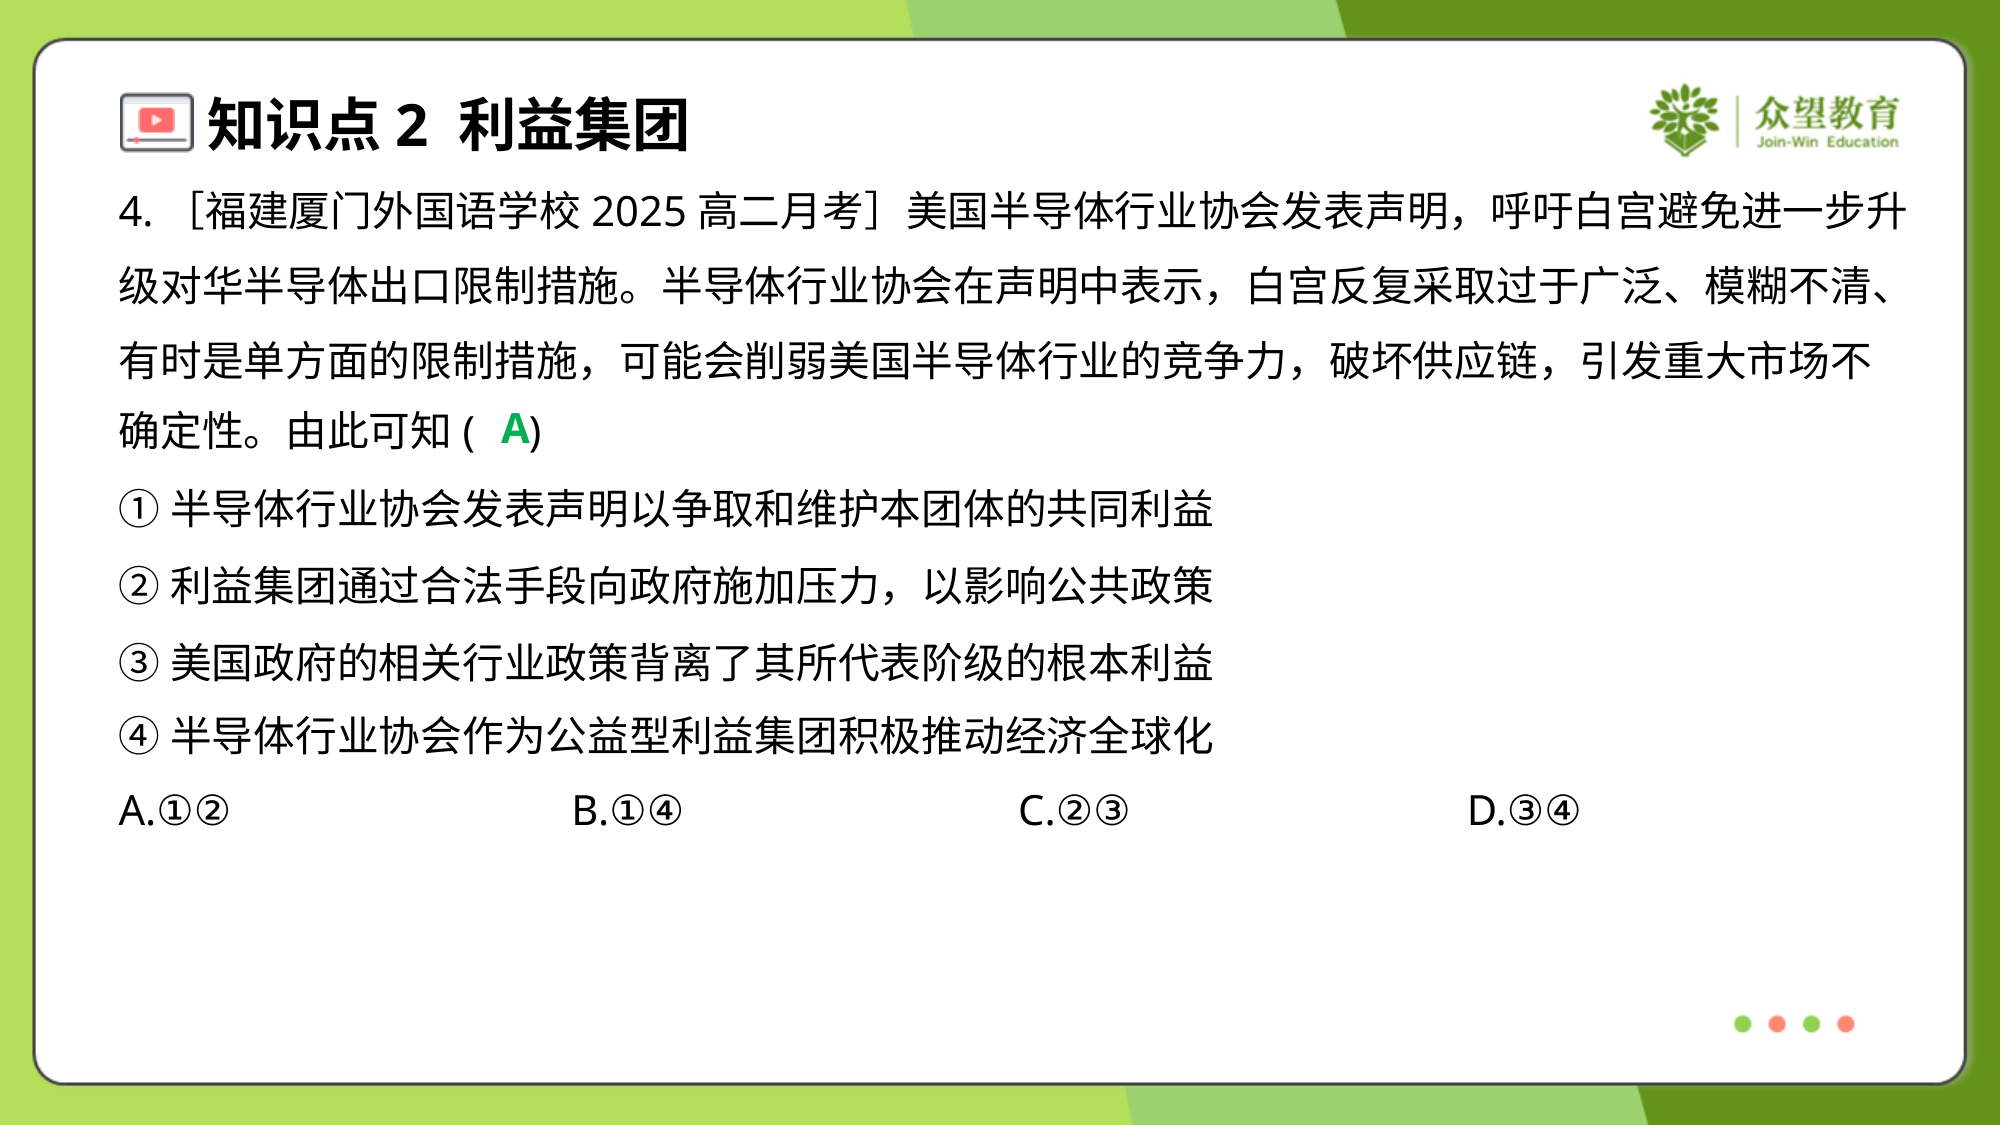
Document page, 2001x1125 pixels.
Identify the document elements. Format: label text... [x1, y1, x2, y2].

text_box A.①② B.①④ C.②③ D.③④ [118, 759, 1883, 826]
text_box 4.［福建厦门外国语学校2025高二月考］美国半导体行业协会发表声明，呼吁白宫避免进一步升 级对华半导体出口限制措施。半导体行业协会在声明中表示，白宫反复采取过于广泛、模糊不清、 有时是单方面的限制措施，可能会削弱美国半导体行业的竞争力，破坏供应链，引发重大市场不 确定性。由此可知( ) [118, 159, 1883, 448]
text_box ①半导体行业协会发表声明以争取和维护本团体的共同利益 ②利益集团通过合法手段向政府施加压力，以影响公共政策 ③美国政府的相关行业政策背离了其所代表阶级的根本利益 ④半导体行业协会作为公益型利益集团积极推动经济全球化 [118, 457, 1883, 753]
text_box A [484, 381, 547, 446]
picture [0, 0, 2000, 1125]
